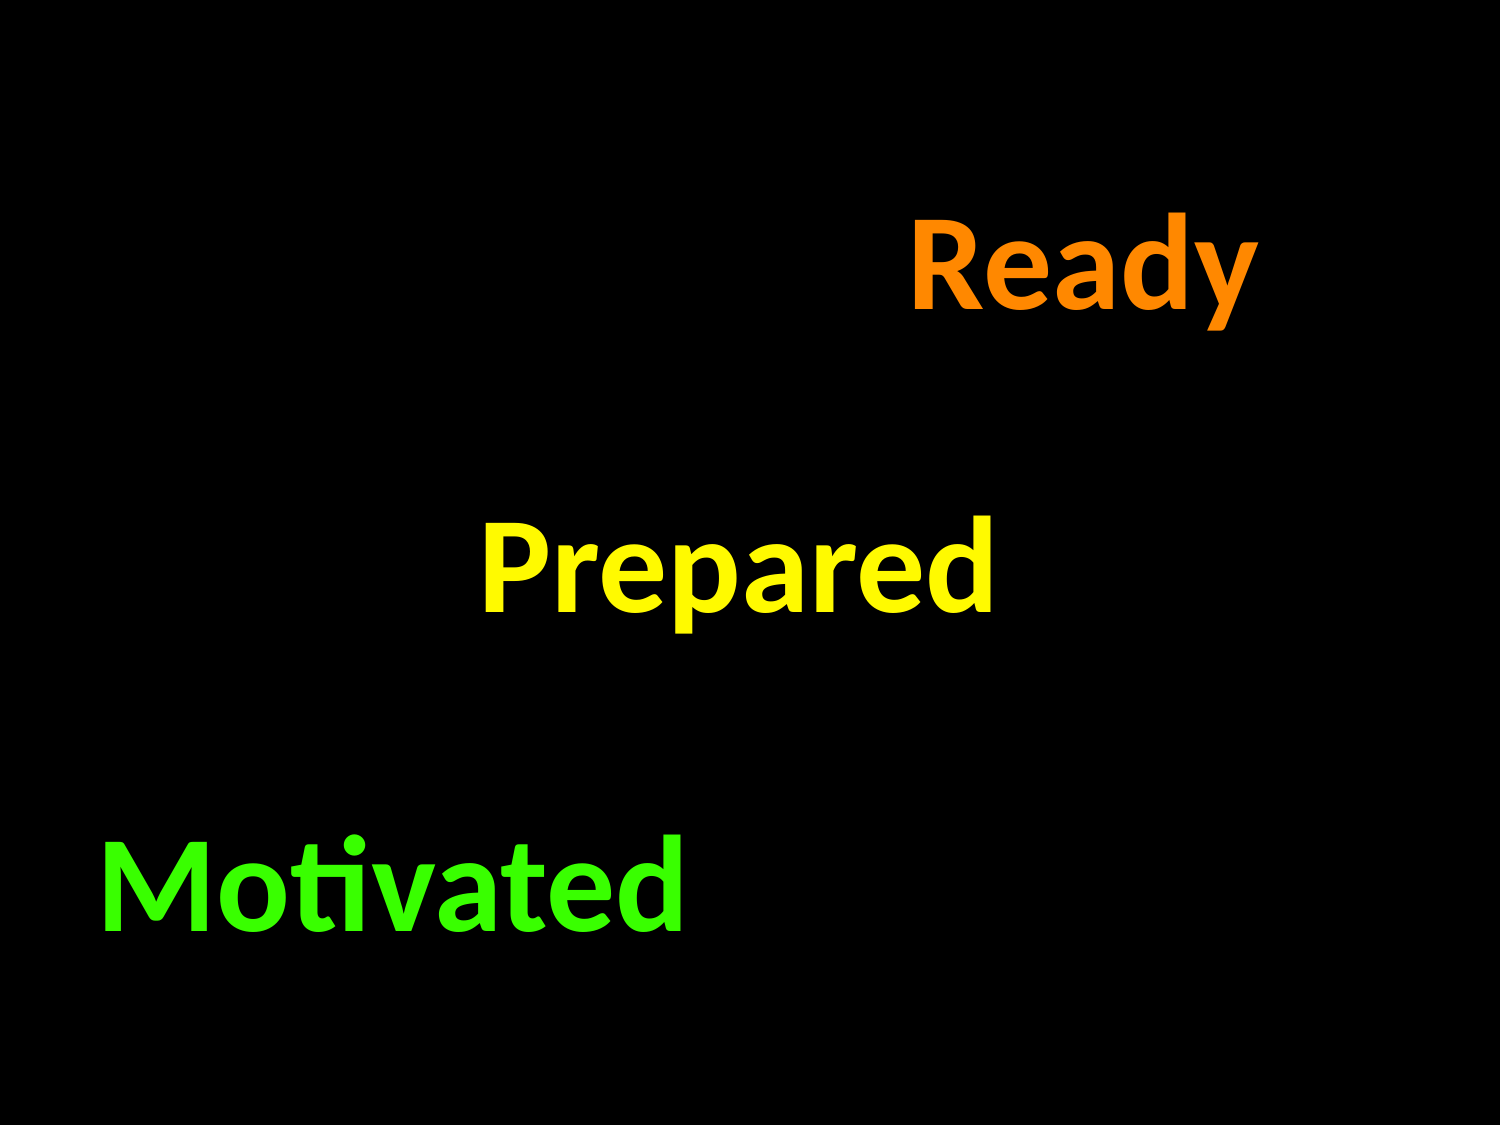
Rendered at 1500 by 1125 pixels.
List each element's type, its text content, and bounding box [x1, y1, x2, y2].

text_box Motivated [81, 786, 747, 967]
text_box Prepared [463, 468, 1197, 648]
text_box Ready [893, 164, 1500, 345]
